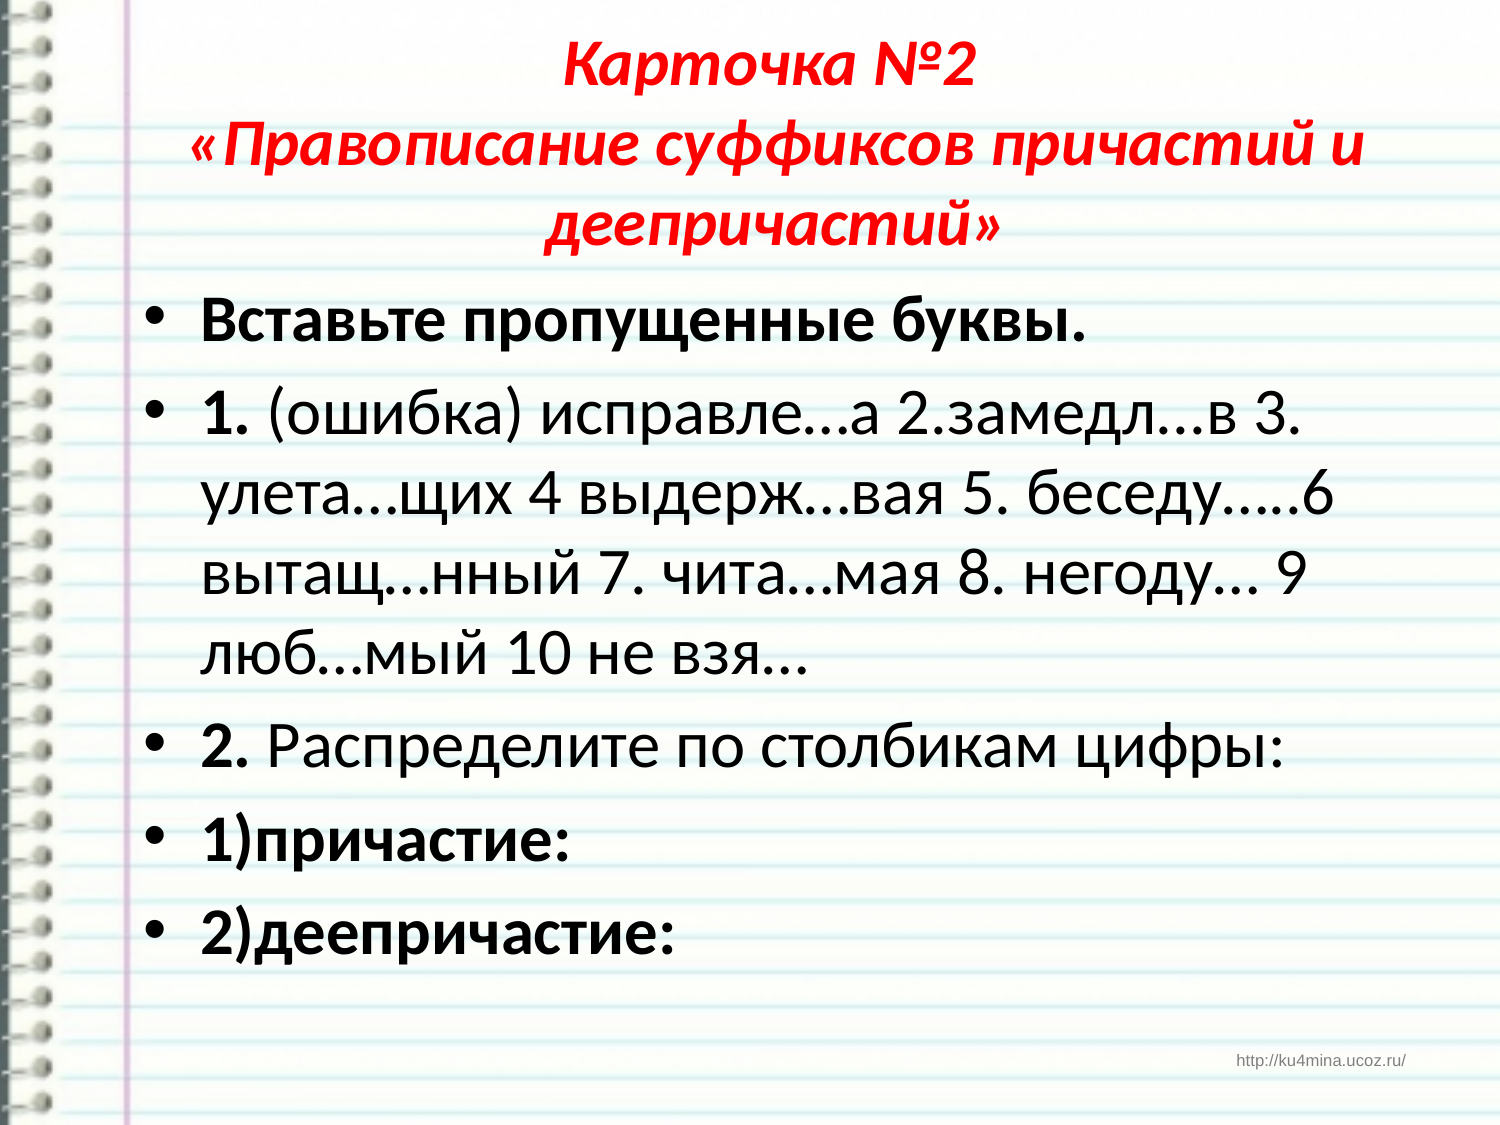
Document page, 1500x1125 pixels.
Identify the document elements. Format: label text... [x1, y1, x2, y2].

list Вставьте пропущенные буквы. 1. (ошибка) исправле…а 2.замедл...в 3. улета…щих 4 выдерж…вая 5. беседу…..6 вытащ…нный 7. чита…мая 8. негоду… 9 люб…мый 10 не взя… 2. Распределите по столбикам цифры: 1)причастие: 2)деепричастие: [128, 267, 1425, 1005]
title Карточка №2 «Правописание суффиксов причастий и деепричастий» [128, 45, 1425, 153]
picture [0, 0, 1500, 1125]
